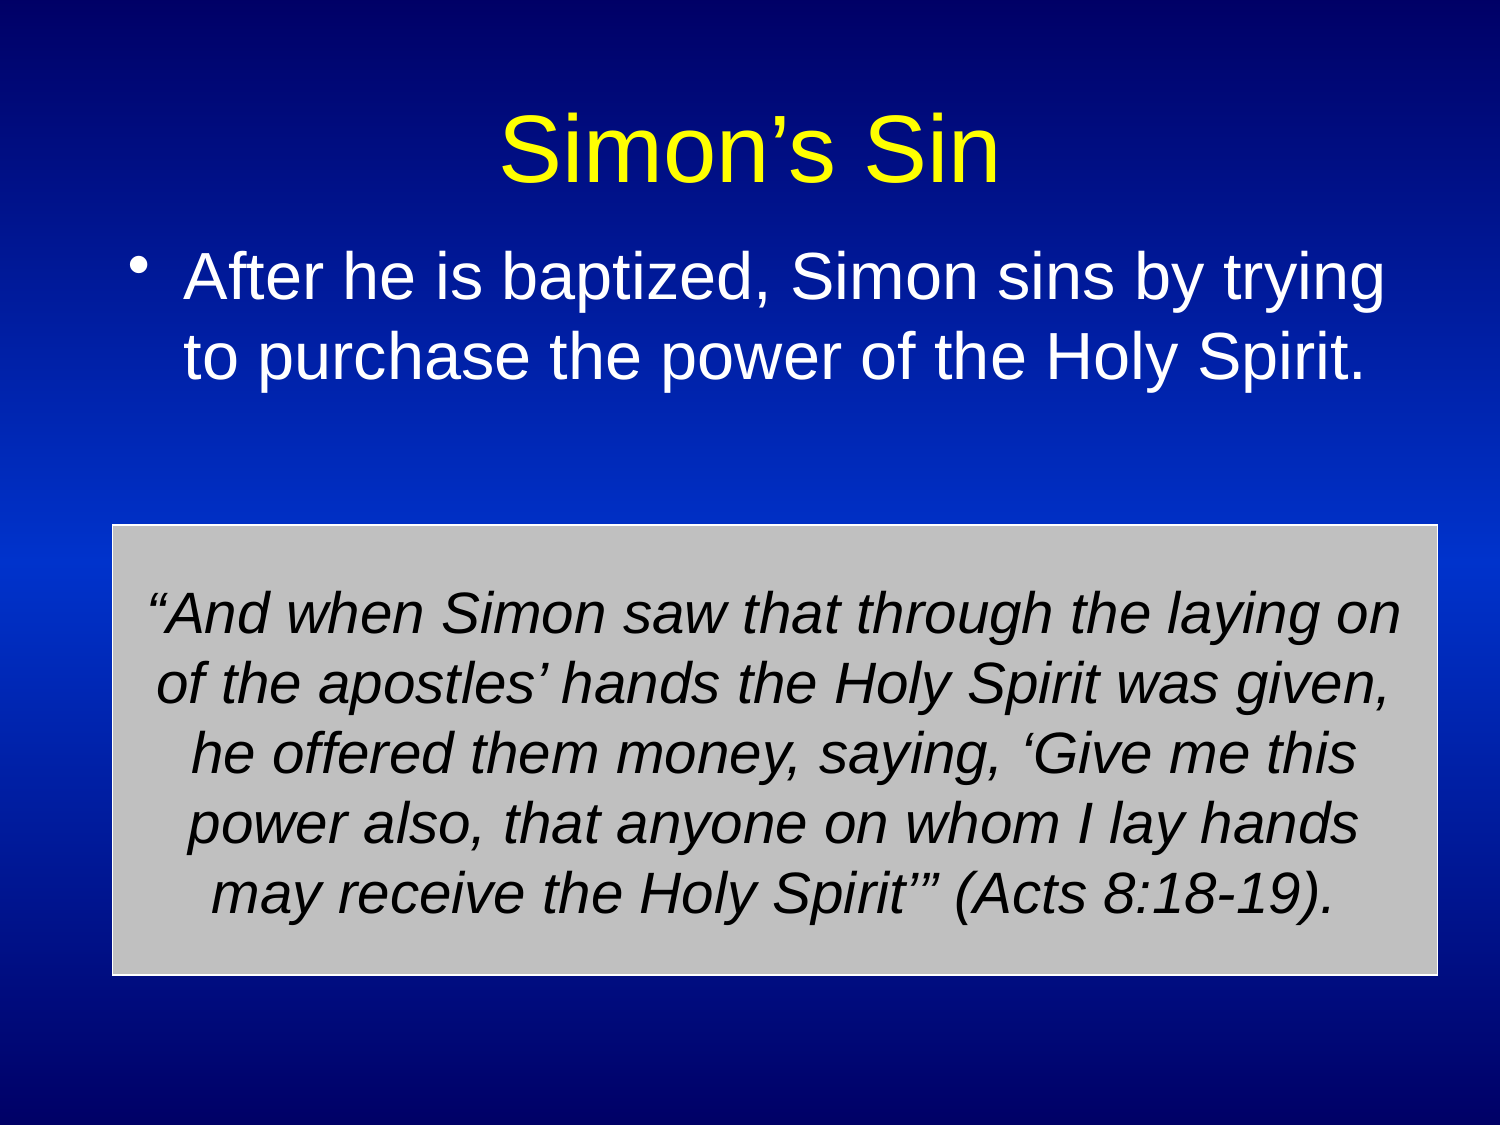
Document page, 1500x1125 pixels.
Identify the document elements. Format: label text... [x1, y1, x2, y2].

text_box “And when Simon saw that through the laying on of the apostles’ hands the Holy Spirit was given, he offered them money, saying, ‘Give me this power also, that anyone on whom I lay hands may receive the Holy Spirit’” (Acts 8:18-19). [112, 524, 1438, 975]
title Simon’s Sin [37, 50, 1463, 238]
list After he is baptized, Simon sins by trying to purchase the power of the Holy Spirit. [112, 224, 1463, 775]
